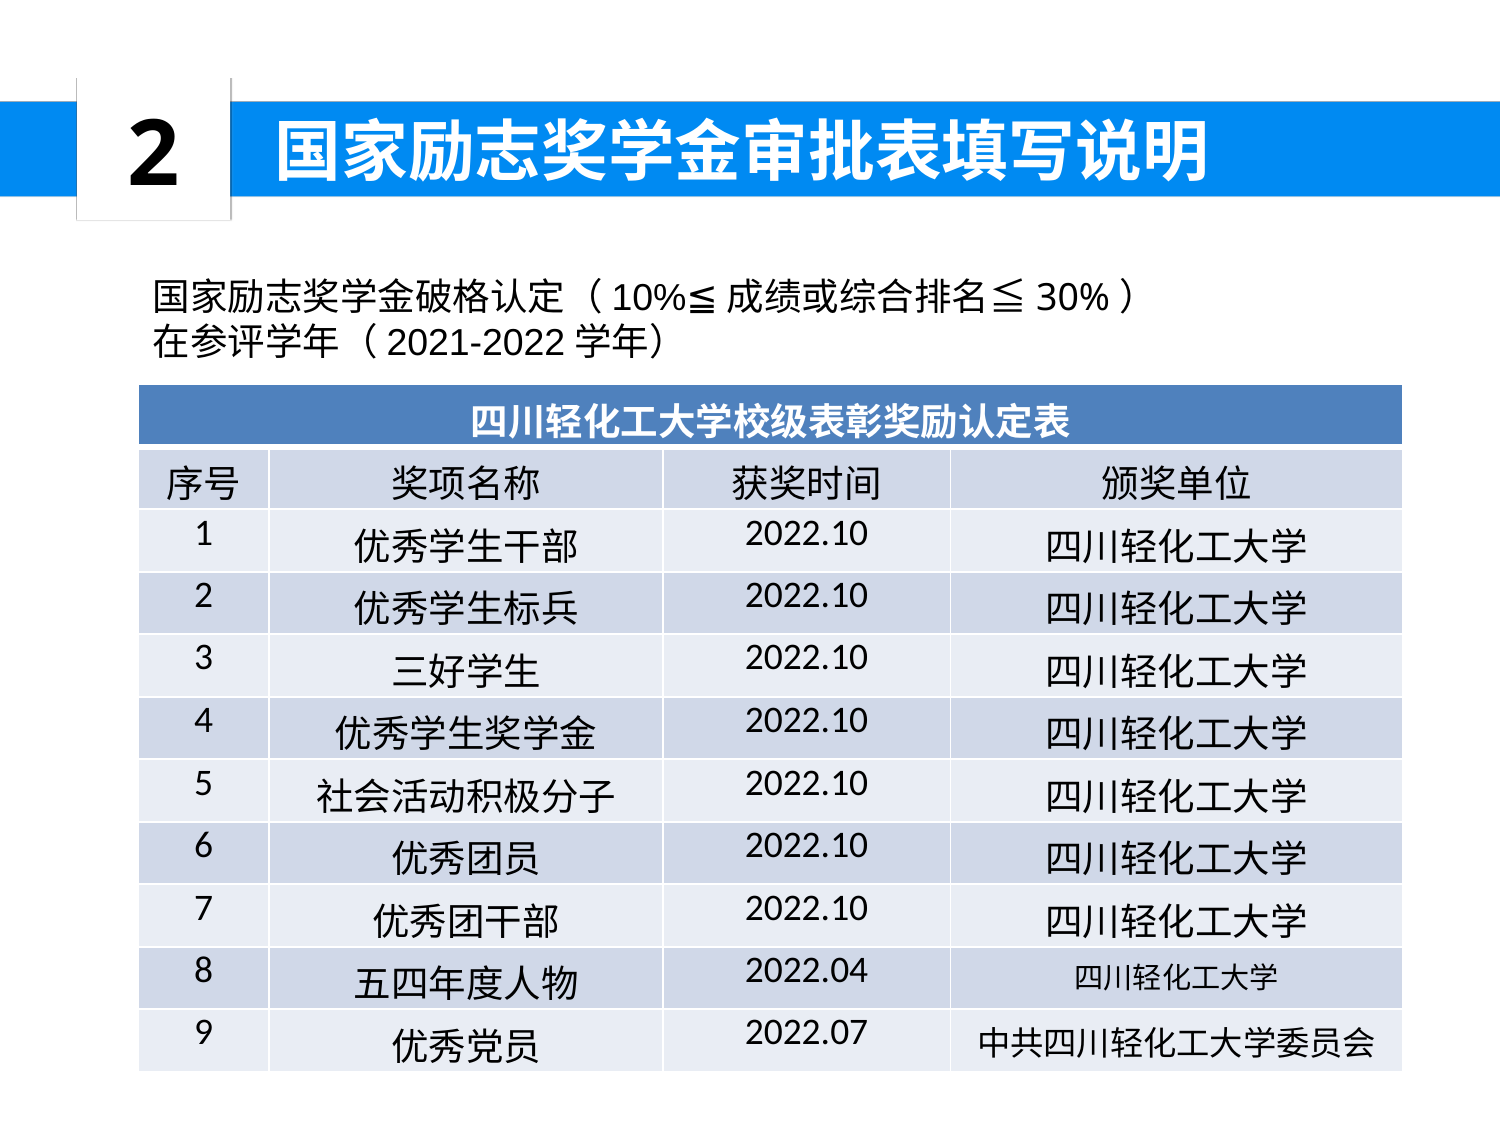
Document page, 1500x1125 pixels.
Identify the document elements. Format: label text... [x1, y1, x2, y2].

text_box 国家励志奖学金审批表填写说明 [0, 101, 76, 197]
table_cell 四川轻化工大学 [951, 573, 1402, 633]
table_cell 颁奖单位 [951, 450, 1402, 508]
table_cell 序号 [139, 450, 268, 508]
table_cell 五四年度人物 [270, 948, 662, 1008]
table_cell 获奖时间 [664, 450, 950, 508]
table_cell 三好学生 [270, 635, 662, 696]
table_cell 四川轻化工大学 [951, 510, 1402, 571]
text_box 国家励志奖学金审批表填写说明 [233, 101, 1500, 197]
table_cell 四川轻化工大学 [951, 948, 1402, 1008]
table_cell 优秀党员 [270, 1010, 662, 1071]
table_cell 8 [139, 948, 268, 1008]
table_cell 四川轻化工大学 [951, 823, 1402, 883]
table_cell 3 [139, 635, 268, 696]
table_cell 2022.10 [664, 510, 950, 571]
table_cell 2 [139, 573, 268, 633]
table_cell 2022.10 [664, 573, 950, 633]
table_cell 1 [139, 510, 268, 571]
table_cell 优秀学生奖学金 [270, 698, 662, 758]
table_cell 7 [139, 885, 268, 946]
table_cell 四川轻化工大学 [951, 885, 1402, 946]
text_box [76, 78, 231, 221]
table_cell 2022.10 [664, 698, 950, 758]
table_cell 四川轻化工大学 [951, 698, 1402, 758]
text_box 国家励志奖学金破格认定（10%≦成绩或综合排名≦30%） 在参评学年（2021-2022学年） [138, 265, 1273, 384]
table_cell 5 [139, 760, 268, 821]
table_cell 2022.10 [664, 635, 950, 696]
table_cell 2022.10 [664, 760, 950, 821]
table_cell 优秀团员 [270, 823, 662, 883]
table_header 四川轻化工大学校级表彰奖励认定表 [139, 385, 1402, 444]
table_cell 2022.07 [664, 1010, 950, 1071]
table_cell 优秀团干部 [270, 885, 662, 946]
table_cell 奖项名称 [270, 450, 662, 508]
table_cell 2022.04 [664, 948, 950, 1008]
table_cell 6 [139, 823, 268, 883]
table_cell 2022.10 [664, 823, 950, 883]
table_cell 优秀学生标兵 [270, 573, 662, 633]
table_cell 中共四川轻化工大学委员会 [951, 1010, 1402, 1071]
table_cell 四川轻化工大学 [951, 760, 1402, 821]
table_cell 社会活动积极分子 [270, 760, 662, 821]
table_cell 9 [139, 1010, 268, 1071]
table_cell 四川轻化工大学 [951, 635, 1402, 696]
table_cell 优秀学生干部 [270, 510, 662, 571]
table_cell 2022.10 [664, 885, 950, 946]
table_cell 4 [139, 698, 268, 758]
